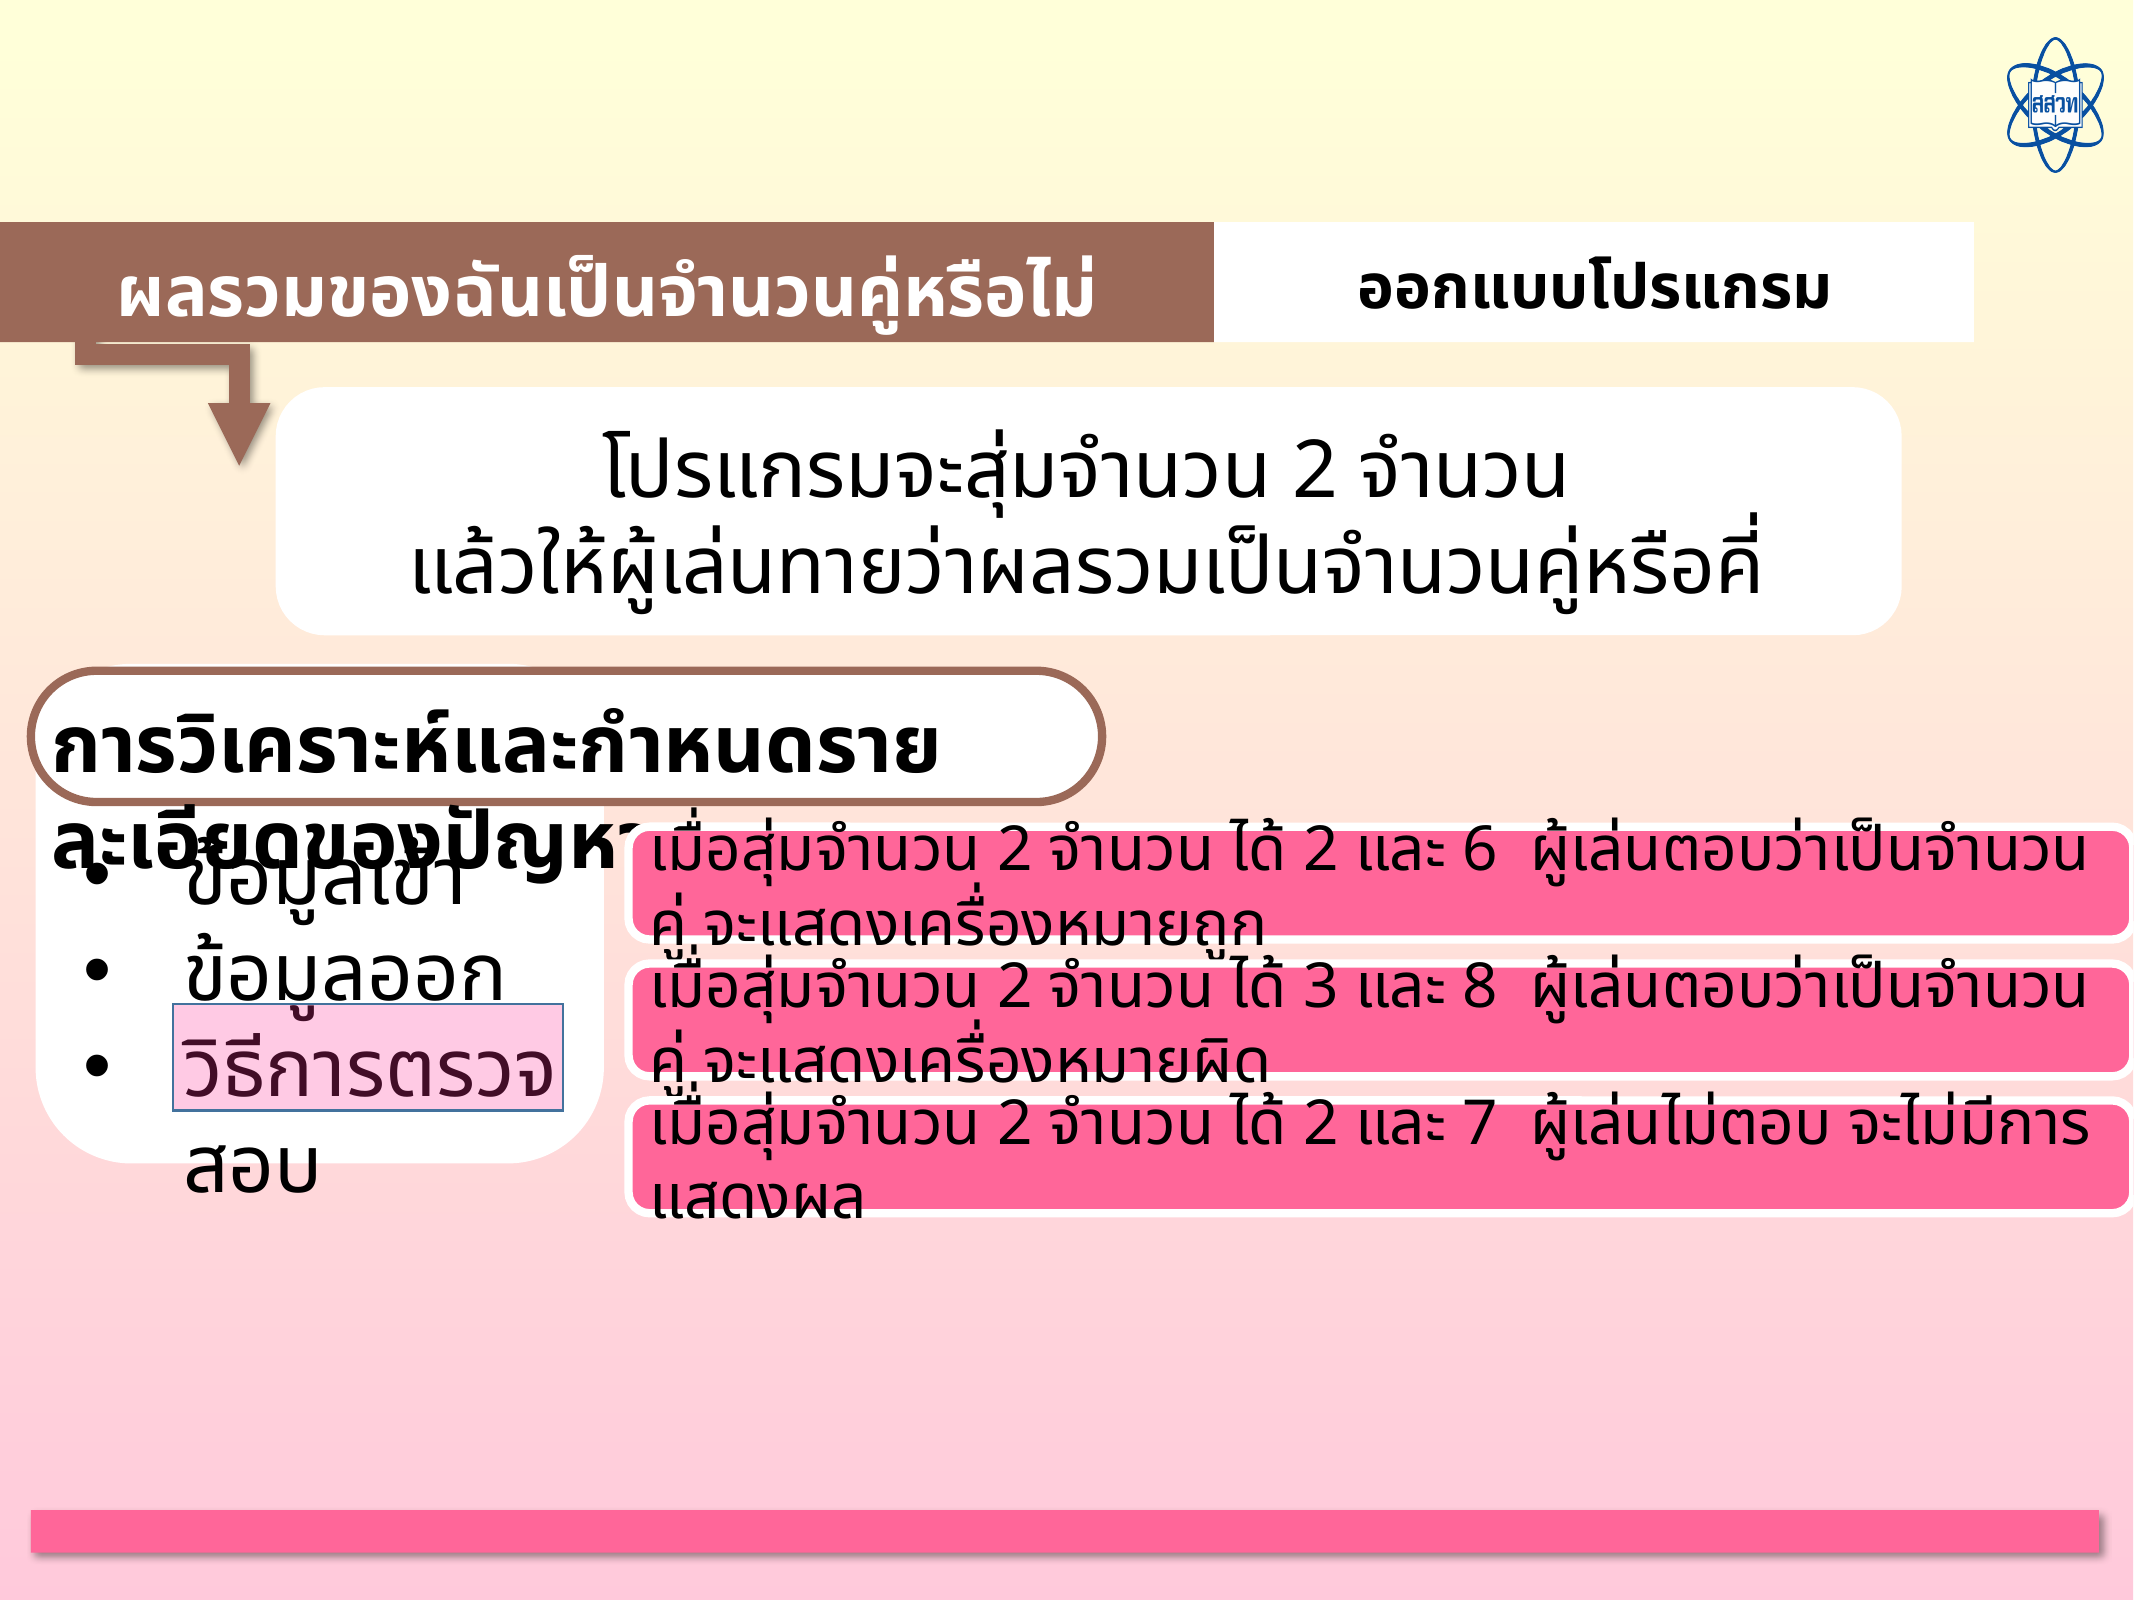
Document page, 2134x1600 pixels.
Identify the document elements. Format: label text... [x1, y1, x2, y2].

text_box เมื่อสุ่มจำนวน 2 จำนวน ได้ 3 และ 8 ผู้เล่นตอบว่าเป็นจำนวนคู่ จะแสดงเครื่องหมายผิด [627, 962, 2134, 1078]
text_box เมื่อสุ่มจำนวน 2 จำนวน ได้ 2 และ 6 ผู้เล่นตอบว่าเป็นจำนวนคู่ จะแสดงเครื่องหมายถูก [627, 825, 2134, 941]
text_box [1214, 222, 1975, 343]
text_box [0, 222, 1214, 343]
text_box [39, 803, 600, 1160]
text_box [50, 343, 274, 432]
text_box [30, 670, 1190, 803]
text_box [279, 391, 1898, 632]
text_box เมื่อสุ่มจำนวน 2 จำนวน ได้ 2 และ 7 ผู้เล่นไม่ตอบ จะไม่มีการแสดงผล [627, 1099, 2134, 1215]
picture [2007, 37, 2104, 173]
